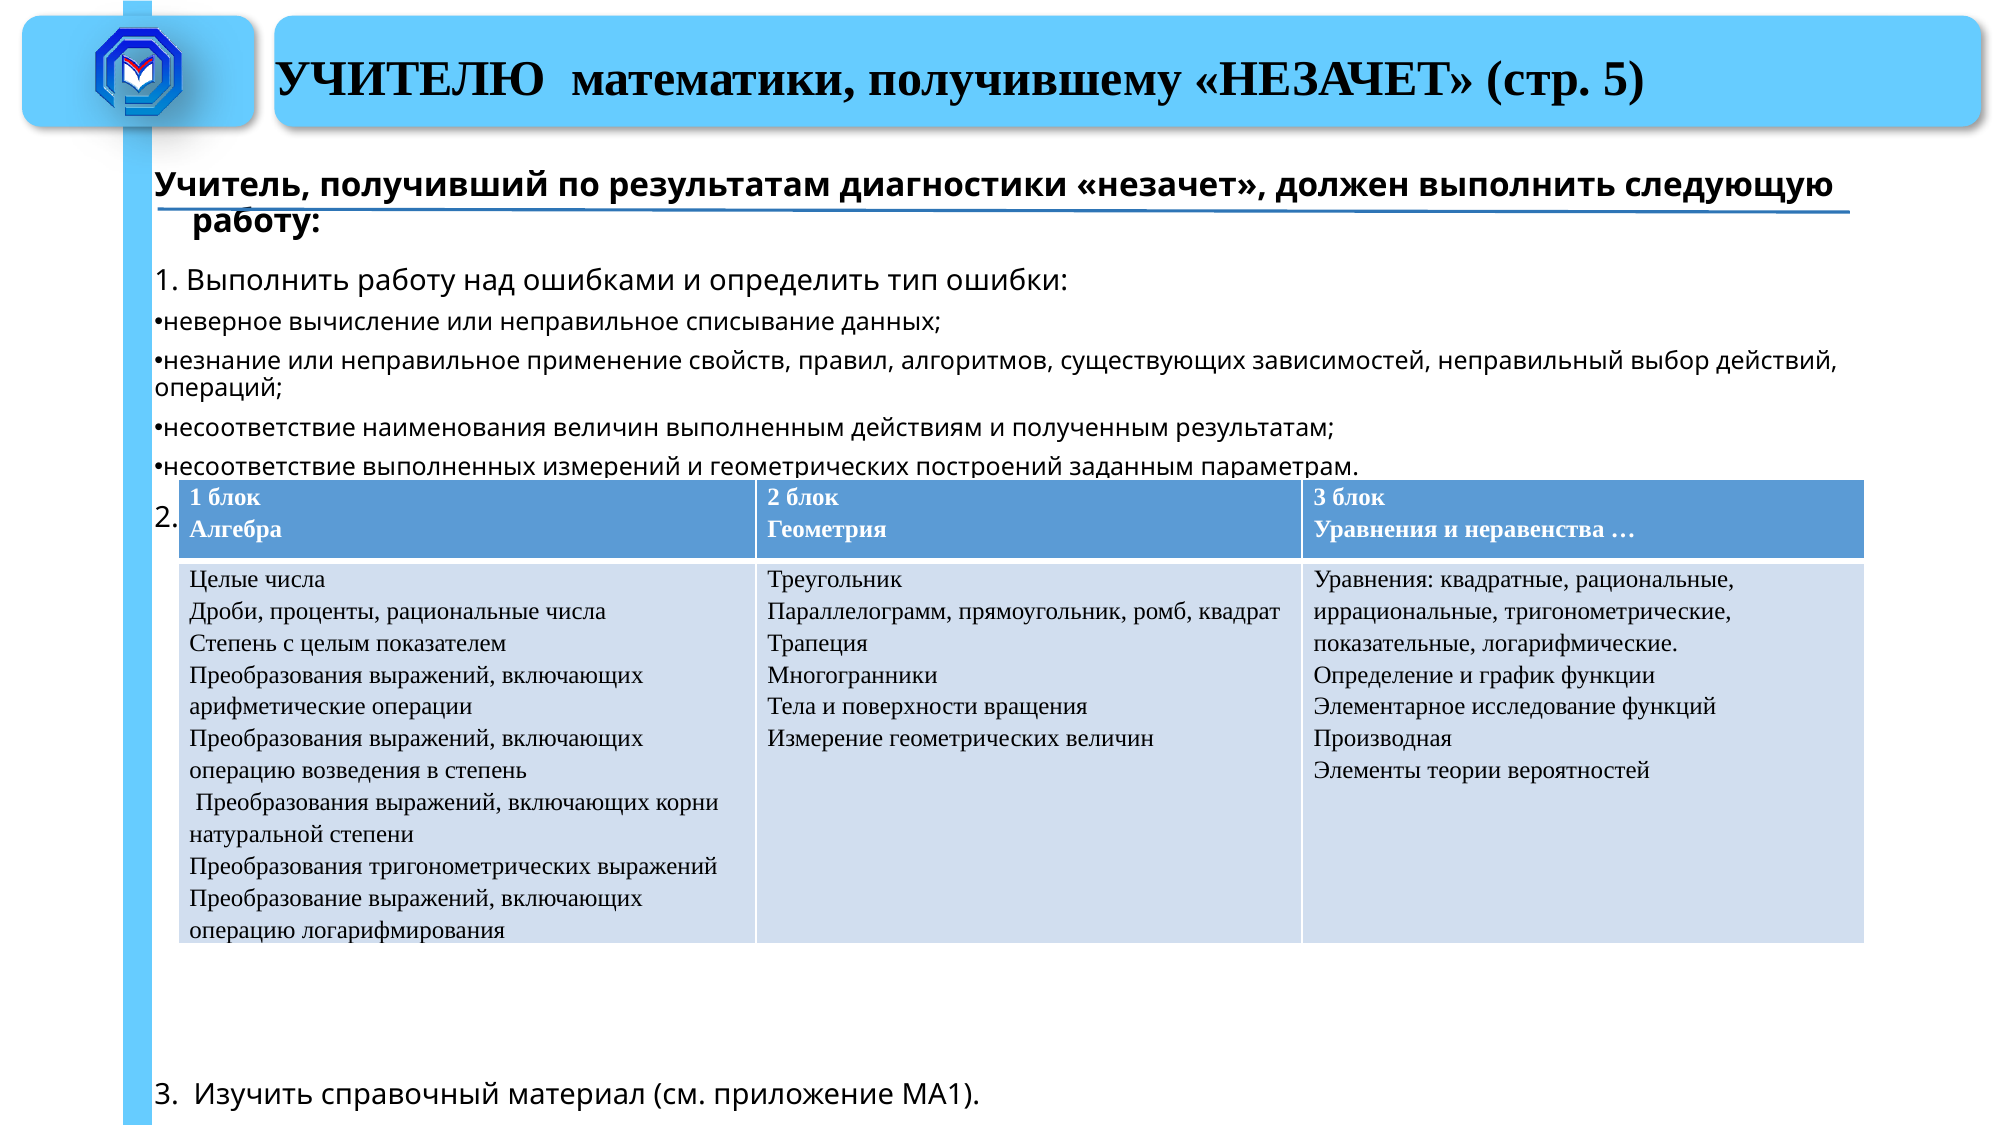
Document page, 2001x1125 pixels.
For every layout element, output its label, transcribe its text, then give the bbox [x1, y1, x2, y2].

table_header 2 блок Геометрия [757, 480, 1301, 558]
table_cell Треугольник Параллелограмм, прямоугольник, ромб, квадрат Трапеция Многогранники Тела и поверхности вращения Измерение геометрических величин [757, 564, 1301, 943]
table_cell Уравнения: квадратные, рациональные, иррациональные, тригонометрические, показательные, логарифмические. Определение и график функции Элементарное исследование функций Производная Элементы теории вероятностей [1303, 564, 1864, 943]
table_header 3 блок Уравнения и неравенства … [1303, 480, 1864, 558]
title УЧИТЕЛЮ математики, получившему «НЕЗАЧЕТ» (стр. 5) [259, 21, 2000, 138]
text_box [157, 209, 1850, 213]
picture [91, 23, 186, 119]
table_cell Целые числа Дроби, проценты, рациональные числа Степень с целым показателем Преобразования выражений, включающих арифметические операции Преобразования выражений, включающих операцию возведения в степень Преобразования выражений, включающих корни натуральной степени Преобразования тригонометрических выражений Преобразование выражений, включающих операцию логарифмирования [179, 564, 755, 943]
table_header 1 блок Алгебра [179, 480, 755, 558]
list Учитель, получивший по результатам диагностики «незачет», должен выполнить следующую работу: 1. Выполнить работу над ошибками и определить тип ошибки: неверное вычисление или неправильное списывание данных; незнание или неправильное применение свойств, правил, алгоритмов, существующих зависимостей, неправильный выбор действий, операций; несоответствие наименования величин выполненным действиям и полученным результатам; несоответствие выполненных измерений и геометрических построений заданным параметрам. 2. Исходя из типа ошибки, изучить теоретический материал по заданиям, выполненным неверно 3. Изучить справочный материал (см. приложение МА1). [139, 160, 1974, 1125]
